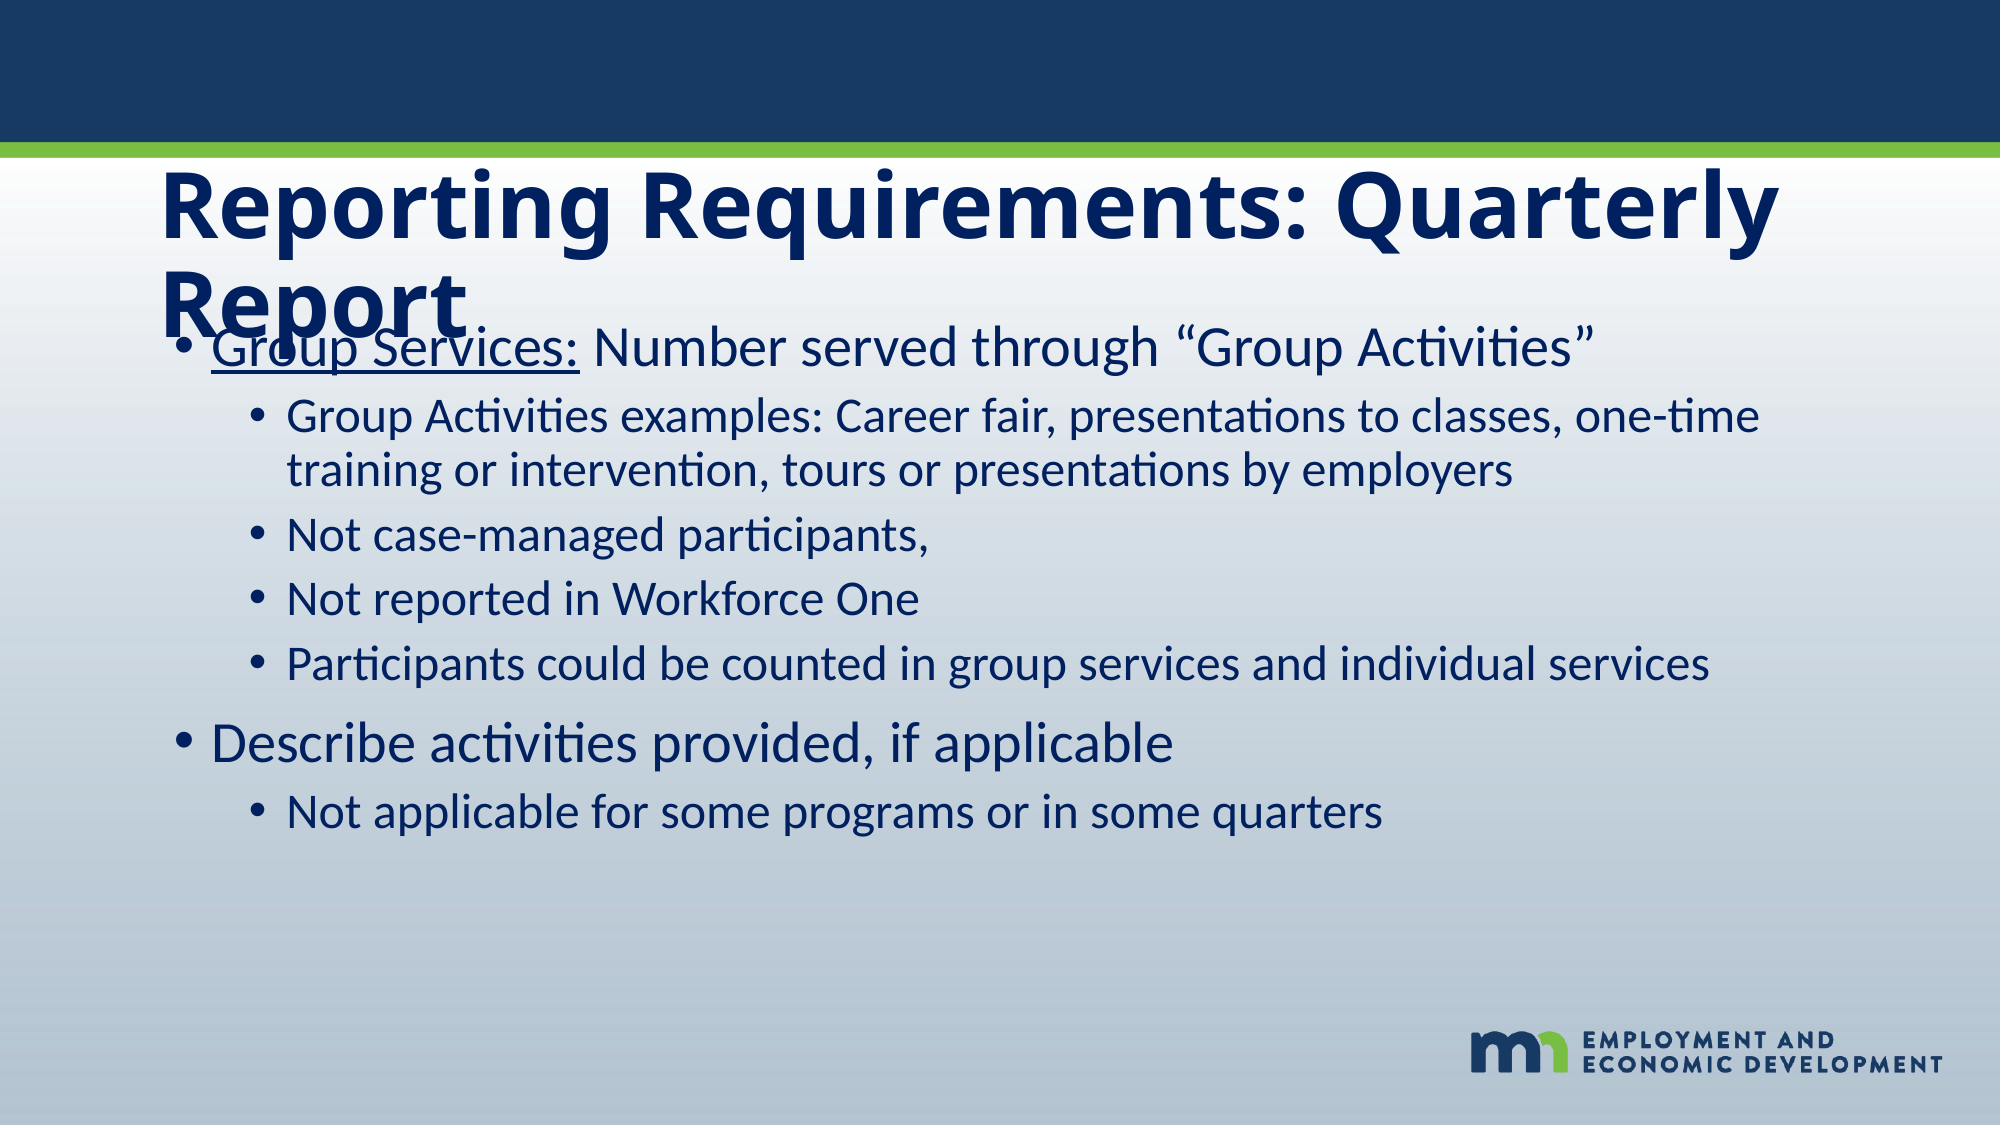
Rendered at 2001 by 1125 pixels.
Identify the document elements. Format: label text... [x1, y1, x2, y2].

title Reporting Requirements: Quarterly Report [143, 149, 1869, 367]
list Group Services: Number served through “Group Activities” Group Activities examples: Career fair, presentations to classes, one-time training or intervention, tours or presentations by employers Not case-managed participants, Not reported in Workforce One Participants could be counted in group services and individual services Describe activities provided, if applicable Not applicable for some programs or in some quarters [158, 308, 1884, 1023]
picture [0, 0, 2000, 1125]
